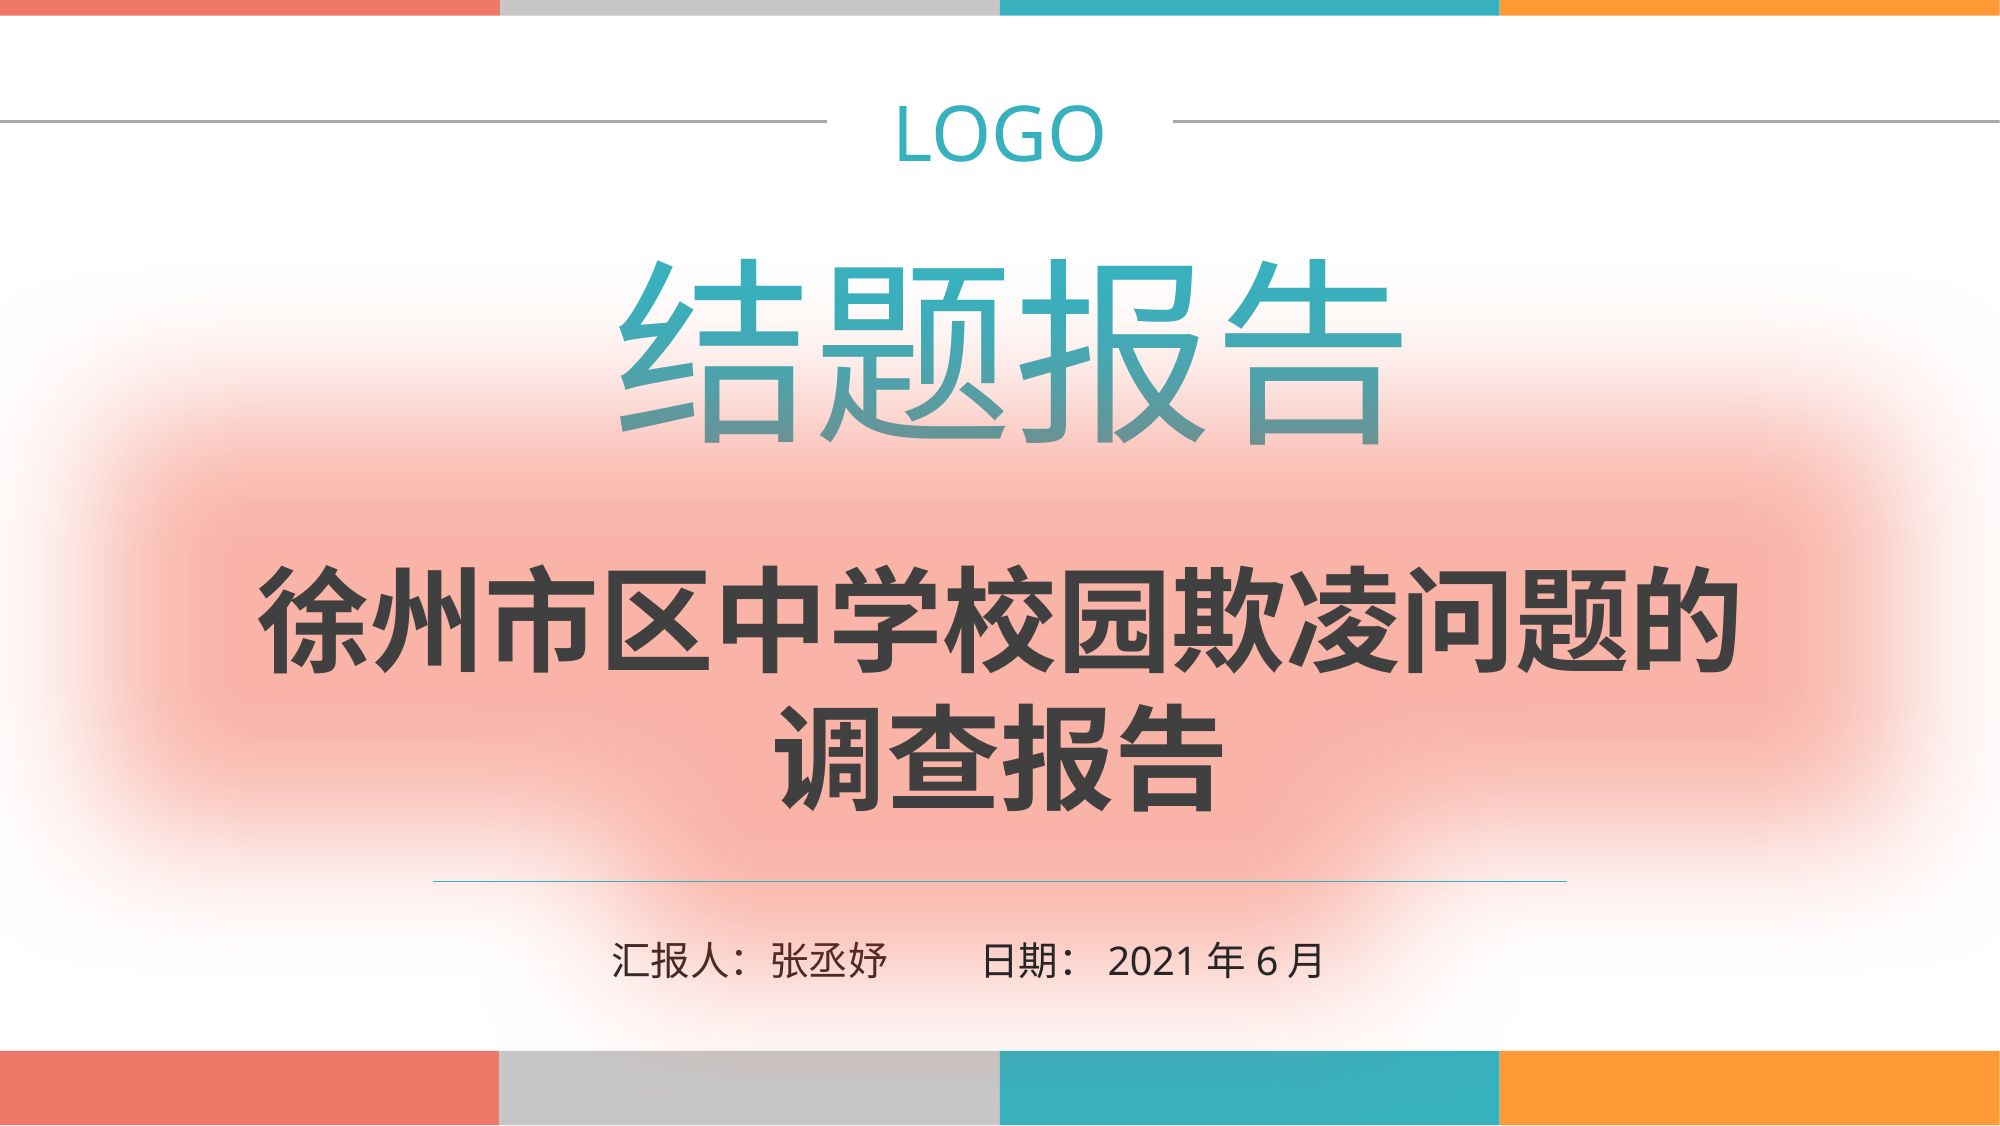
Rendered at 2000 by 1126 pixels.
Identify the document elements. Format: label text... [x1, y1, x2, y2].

text_box [1498, 0, 2000, 18]
text_box [498, 0, 998, 18]
text_box 日期：2021年6月 [964, 928, 1343, 992]
text_box [1498, 1049, 2000, 1126]
text_box [998, 0, 1498, 18]
text_box [0, 1049, 497, 1126]
text_box [0, 0, 498, 18]
text_box [497, 1049, 998, 1126]
text_box 汇报人：张丞妤 [596, 928, 903, 992]
text_box [998, 1049, 1498, 1126]
text_box LOGO [872, 74, 1128, 187]
text_box 结题报告 [598, 219, 1429, 475]
